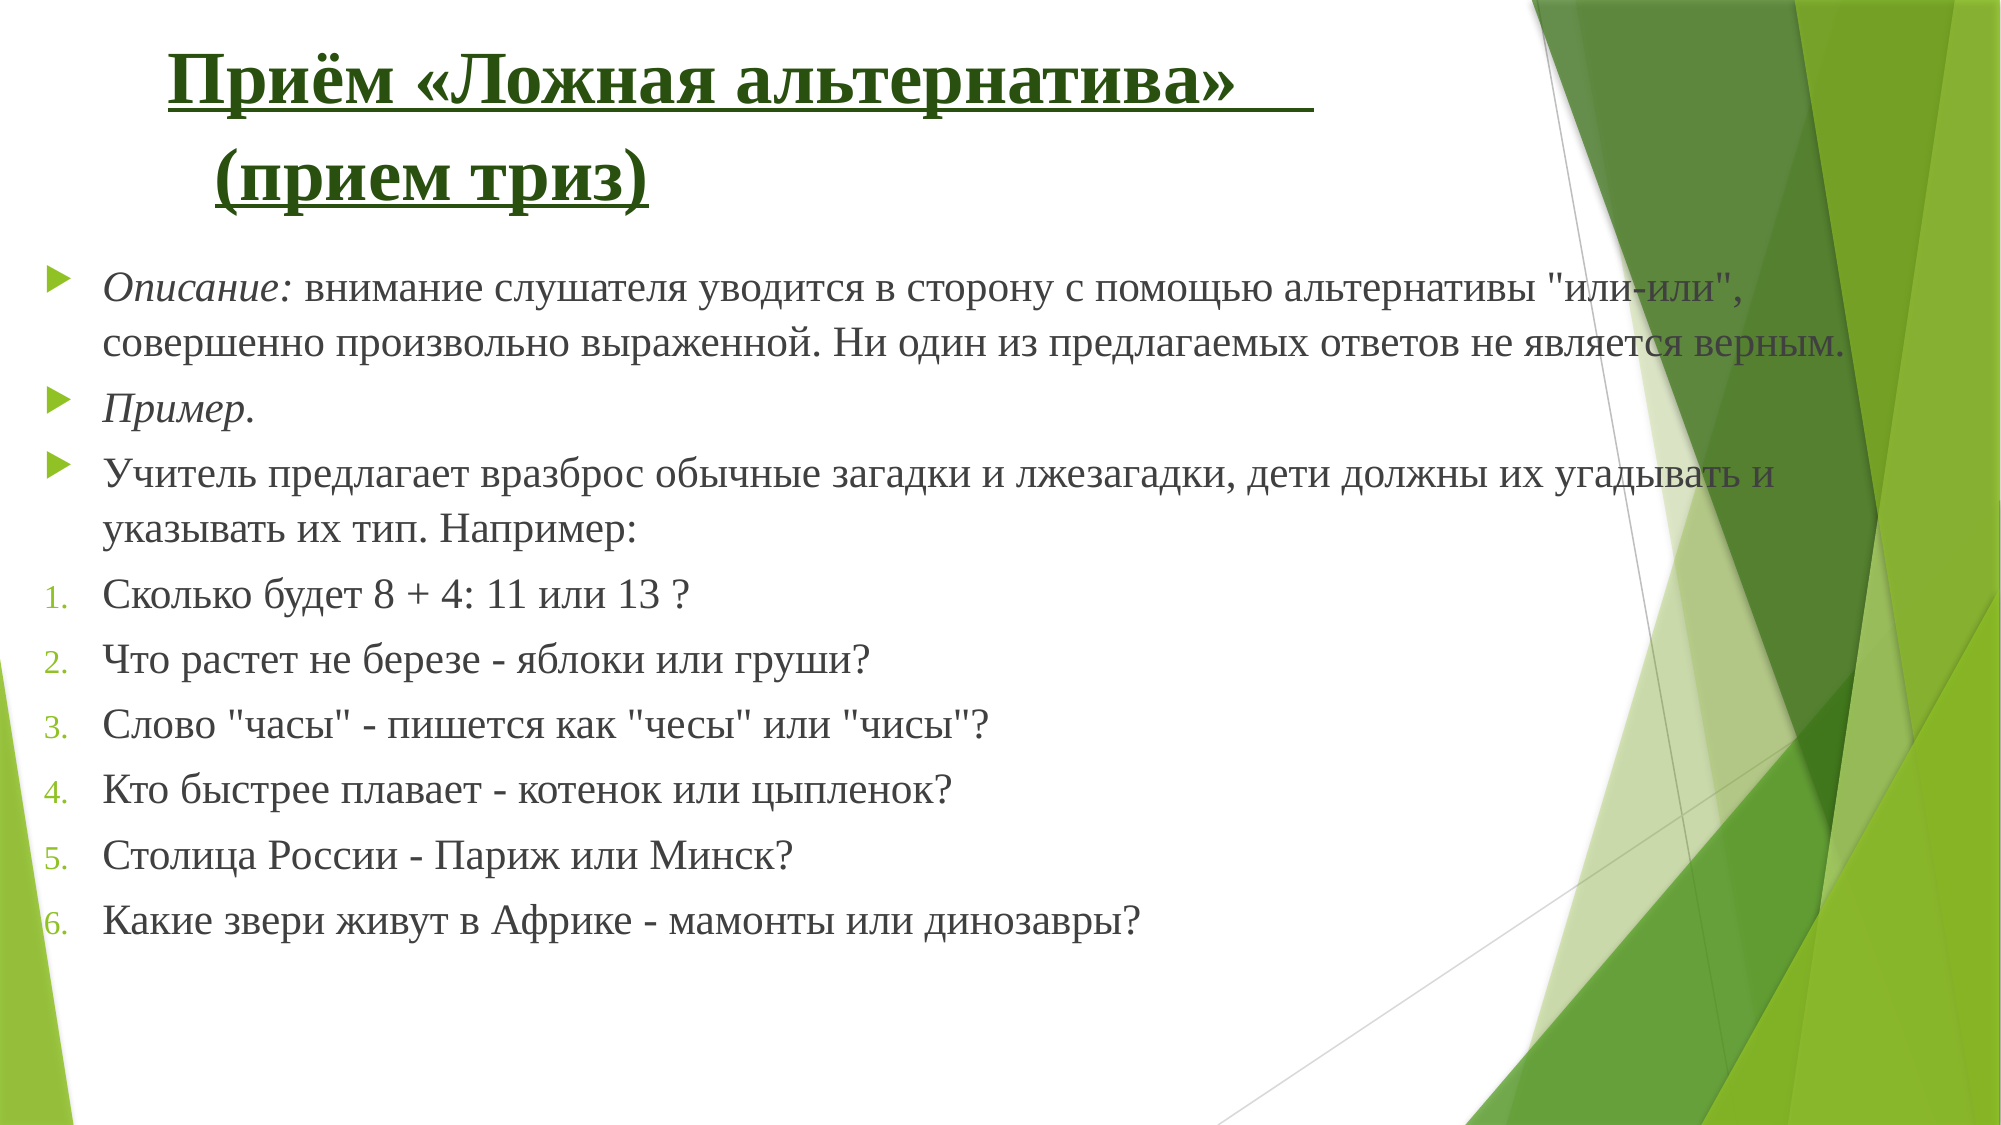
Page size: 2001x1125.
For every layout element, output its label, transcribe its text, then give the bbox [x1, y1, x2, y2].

title Приём «Ложная альтернатива» (прием триз) [152, 14, 1564, 190]
list Описание: внимание слушателя уводится в сторону с помощью альтернативы "или-или", совершенно произвольно выраженной. Ни один из предлагаемых ответов не является верным. Пример. Учитель предлагает вразброс обычные загадки и лжезагадки, дети должны их угадывать и указывать их тип. Например: Сколько будет 8 + 4: 11 или 13 ? Что растет не березе - яблоки или груши? Слово "часы" - пишется как "чесы" или "чисы"? Кто быстрее плавает - котенок или цыпленок? Столица России - Париж или Минск? Какие звери живут в Африке - мамонты или динозавры? [28, 190, 1887, 999]
